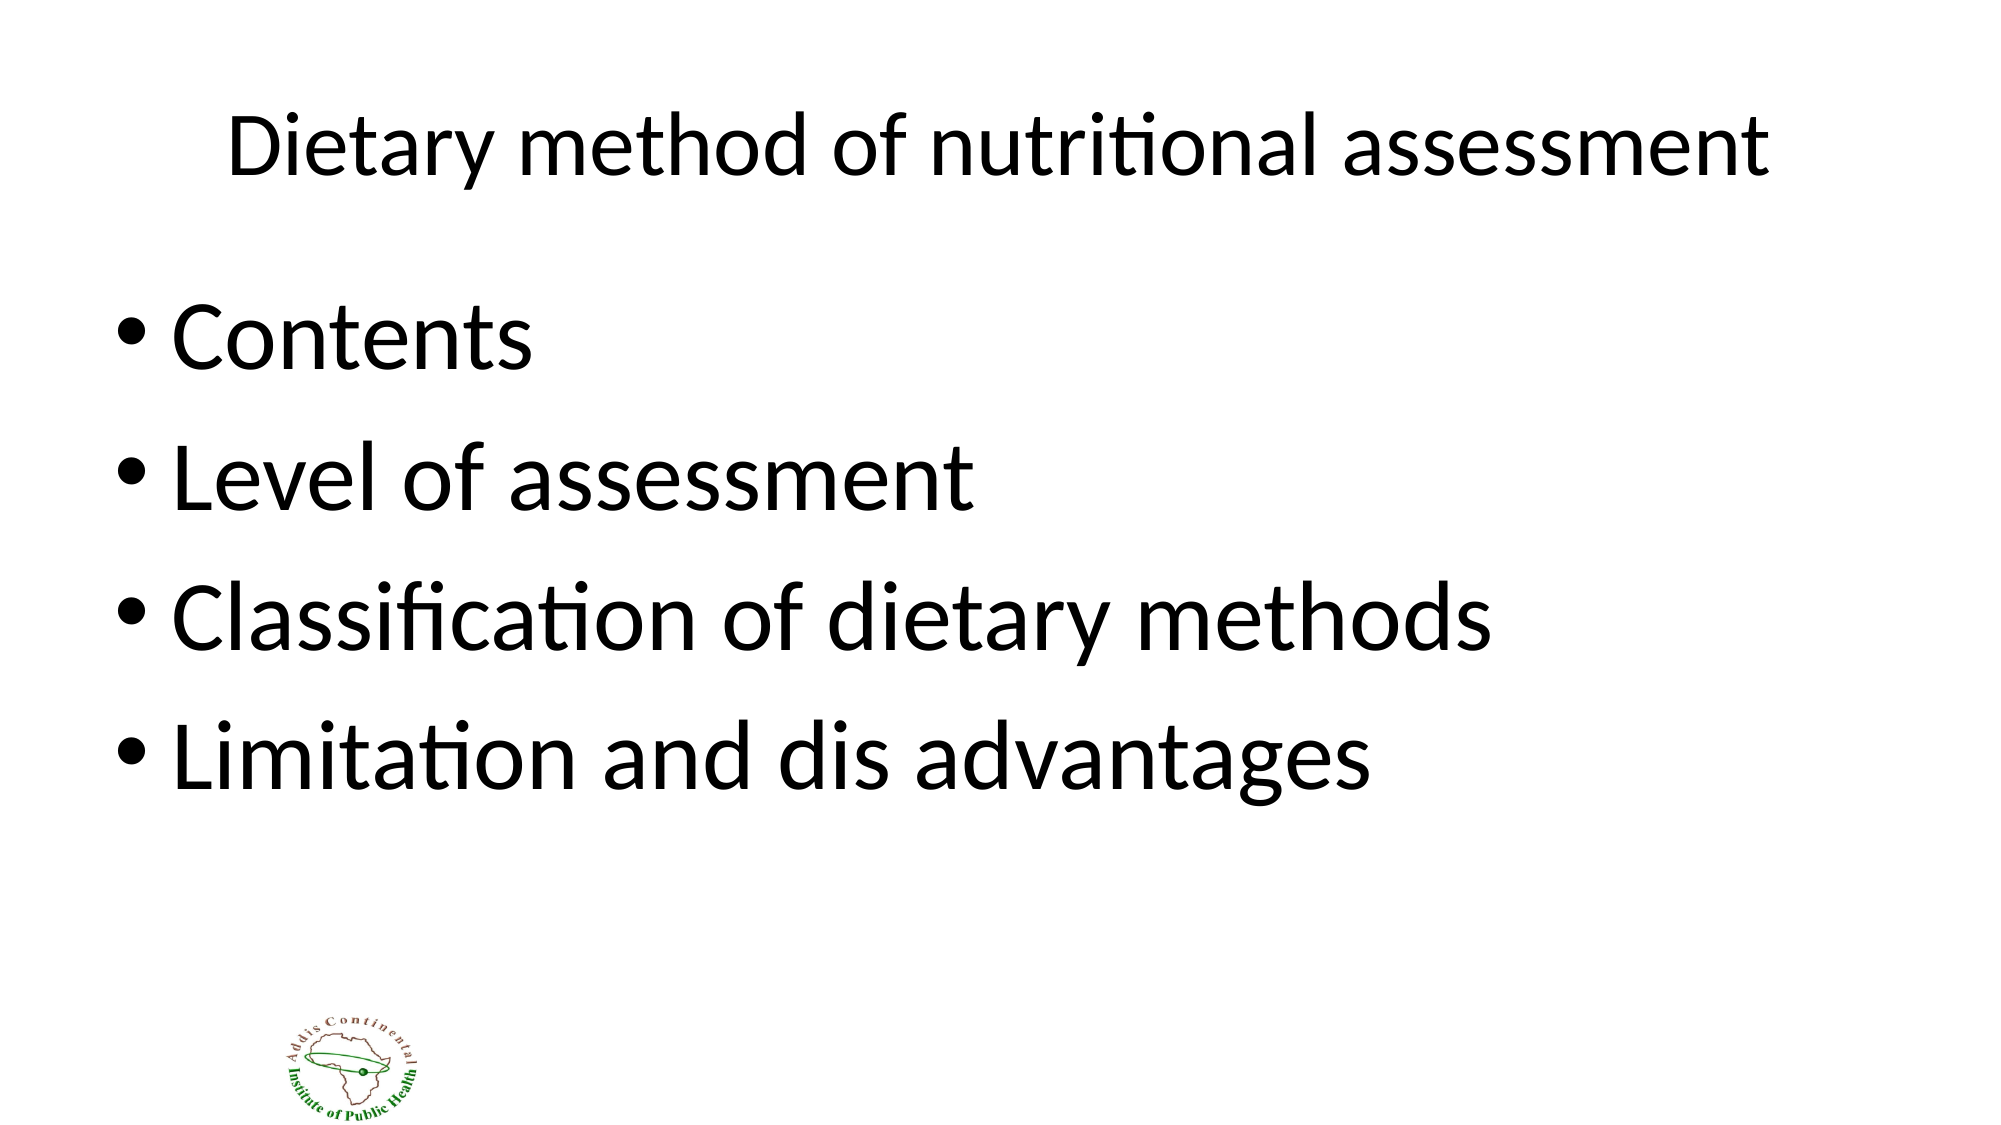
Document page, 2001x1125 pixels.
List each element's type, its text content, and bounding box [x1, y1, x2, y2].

title Dietary method of nutritional assessment [99, 45, 1900, 233]
picture [281, 1015, 421, 1125]
list Contents Level of assessment Classification of dietary methods Limitation and dis advantages [99, 262, 1900, 1005]
